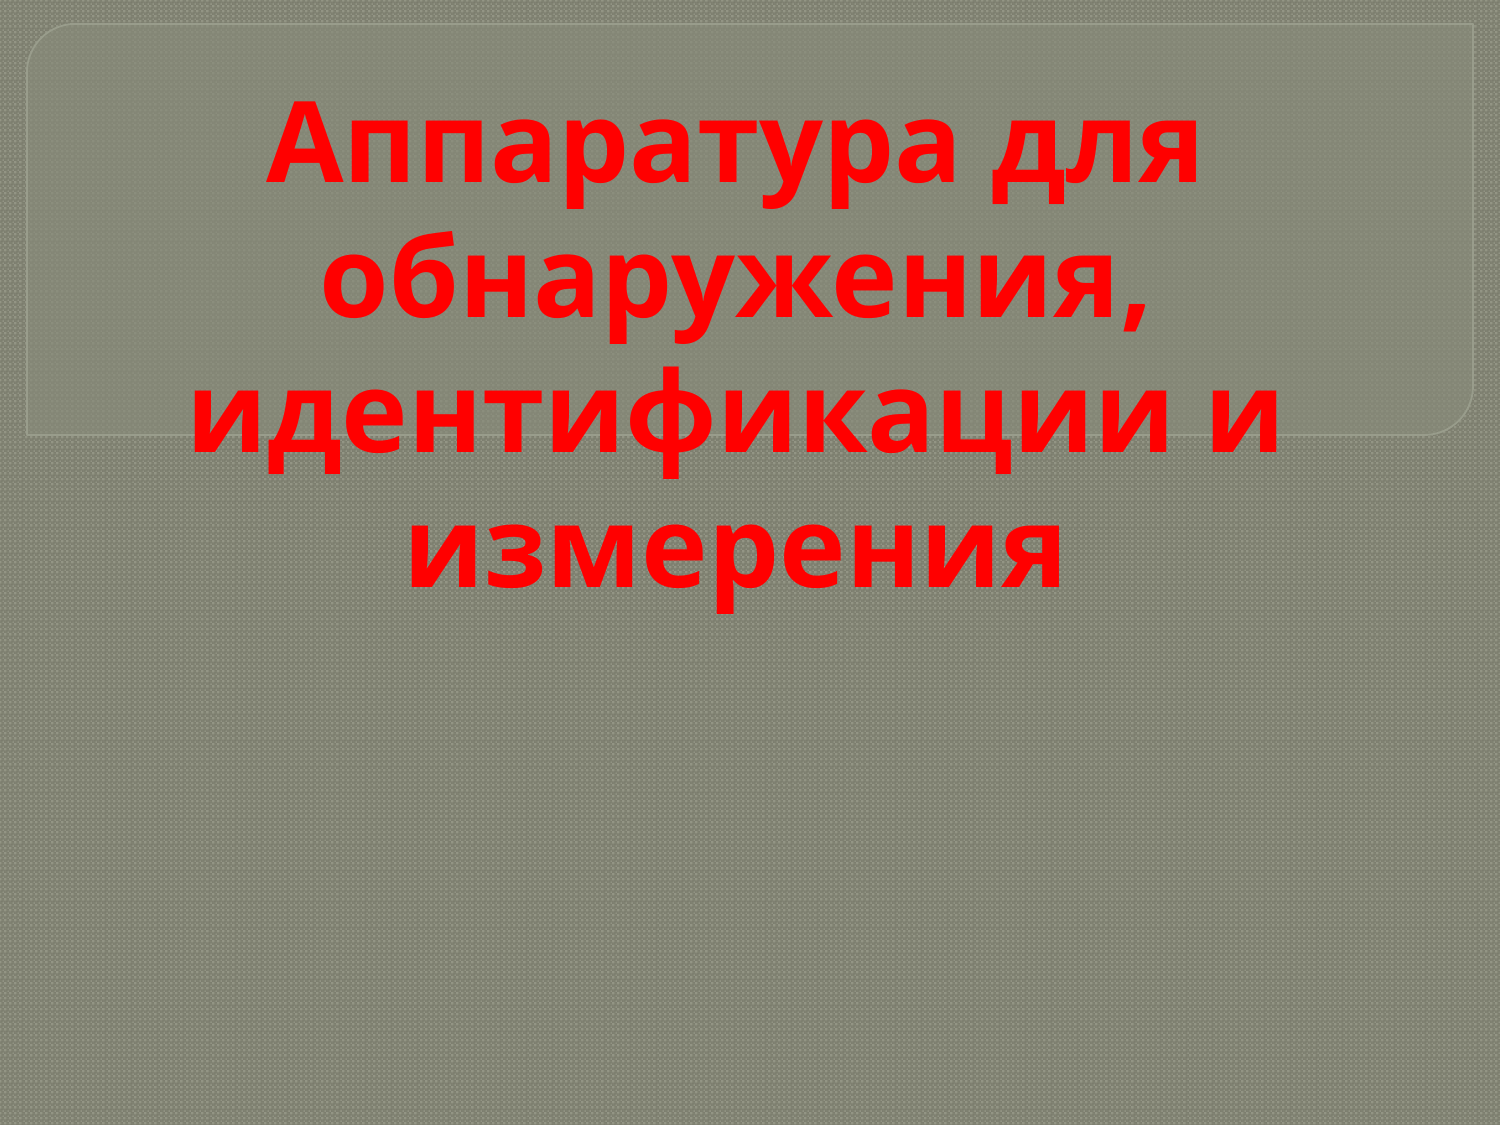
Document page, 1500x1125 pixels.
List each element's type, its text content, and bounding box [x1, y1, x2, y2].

title Аппаратура для обнаружения, идентификации и измерения [76, 62, 1427, 622]
